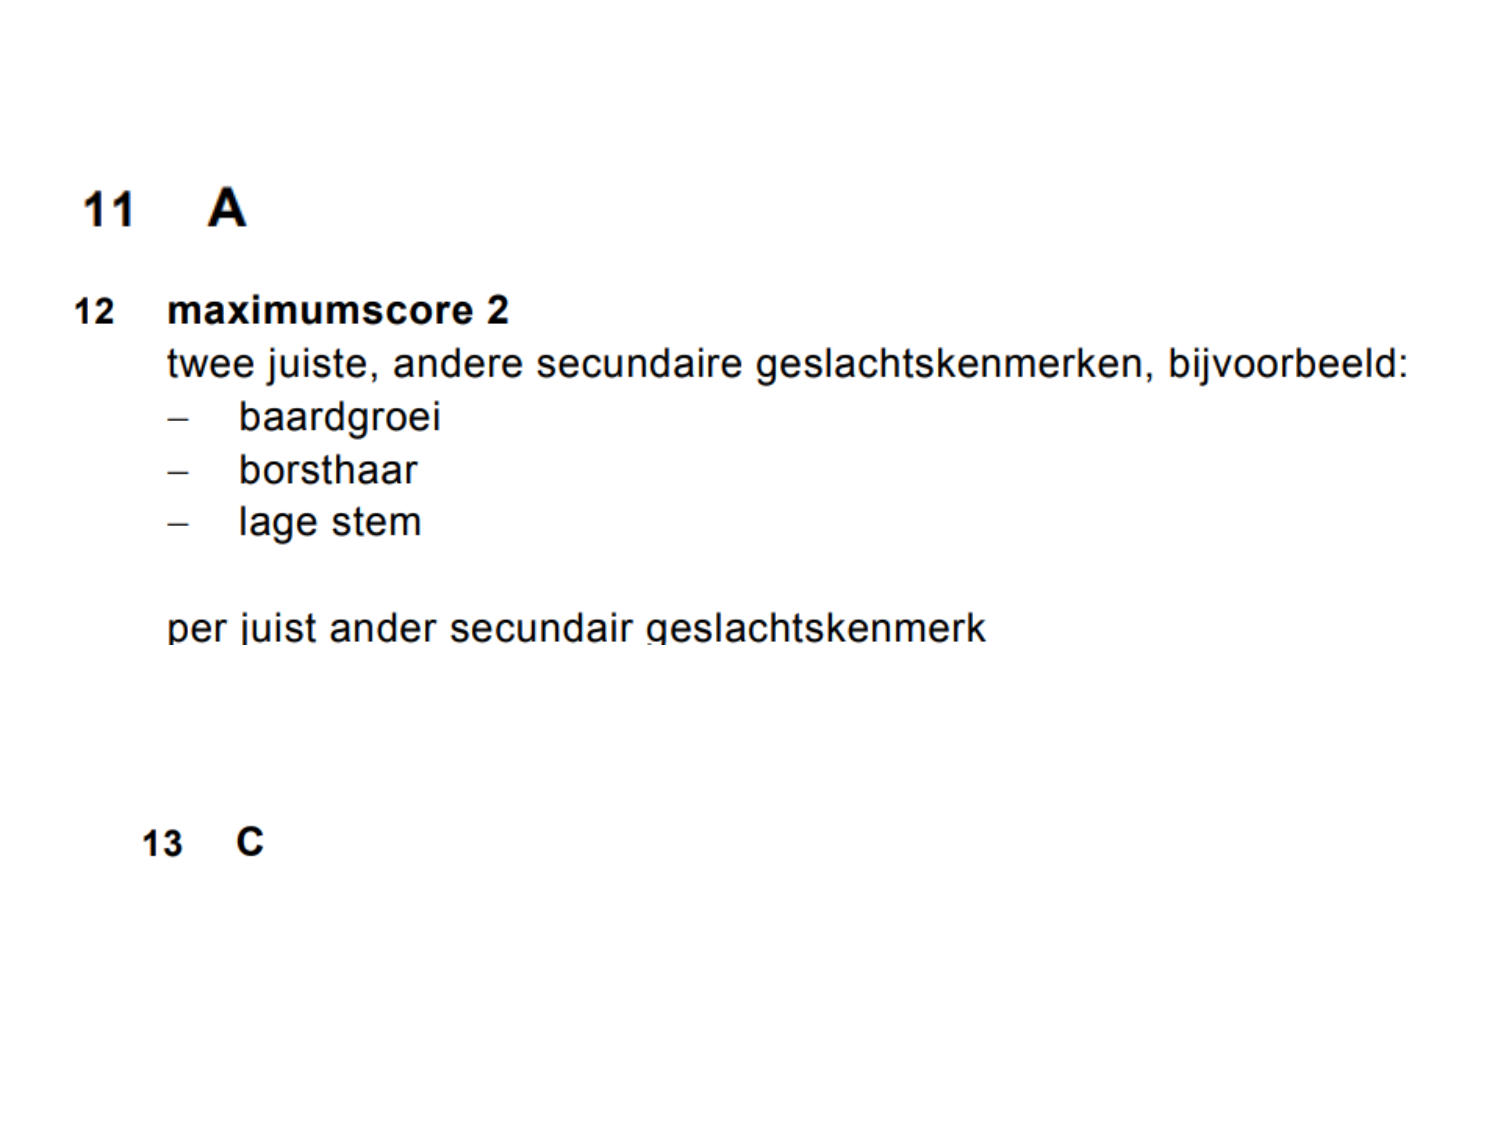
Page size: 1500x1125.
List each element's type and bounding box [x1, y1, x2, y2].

picture [120, 798, 290, 895]
picture [64, 172, 1439, 645]
